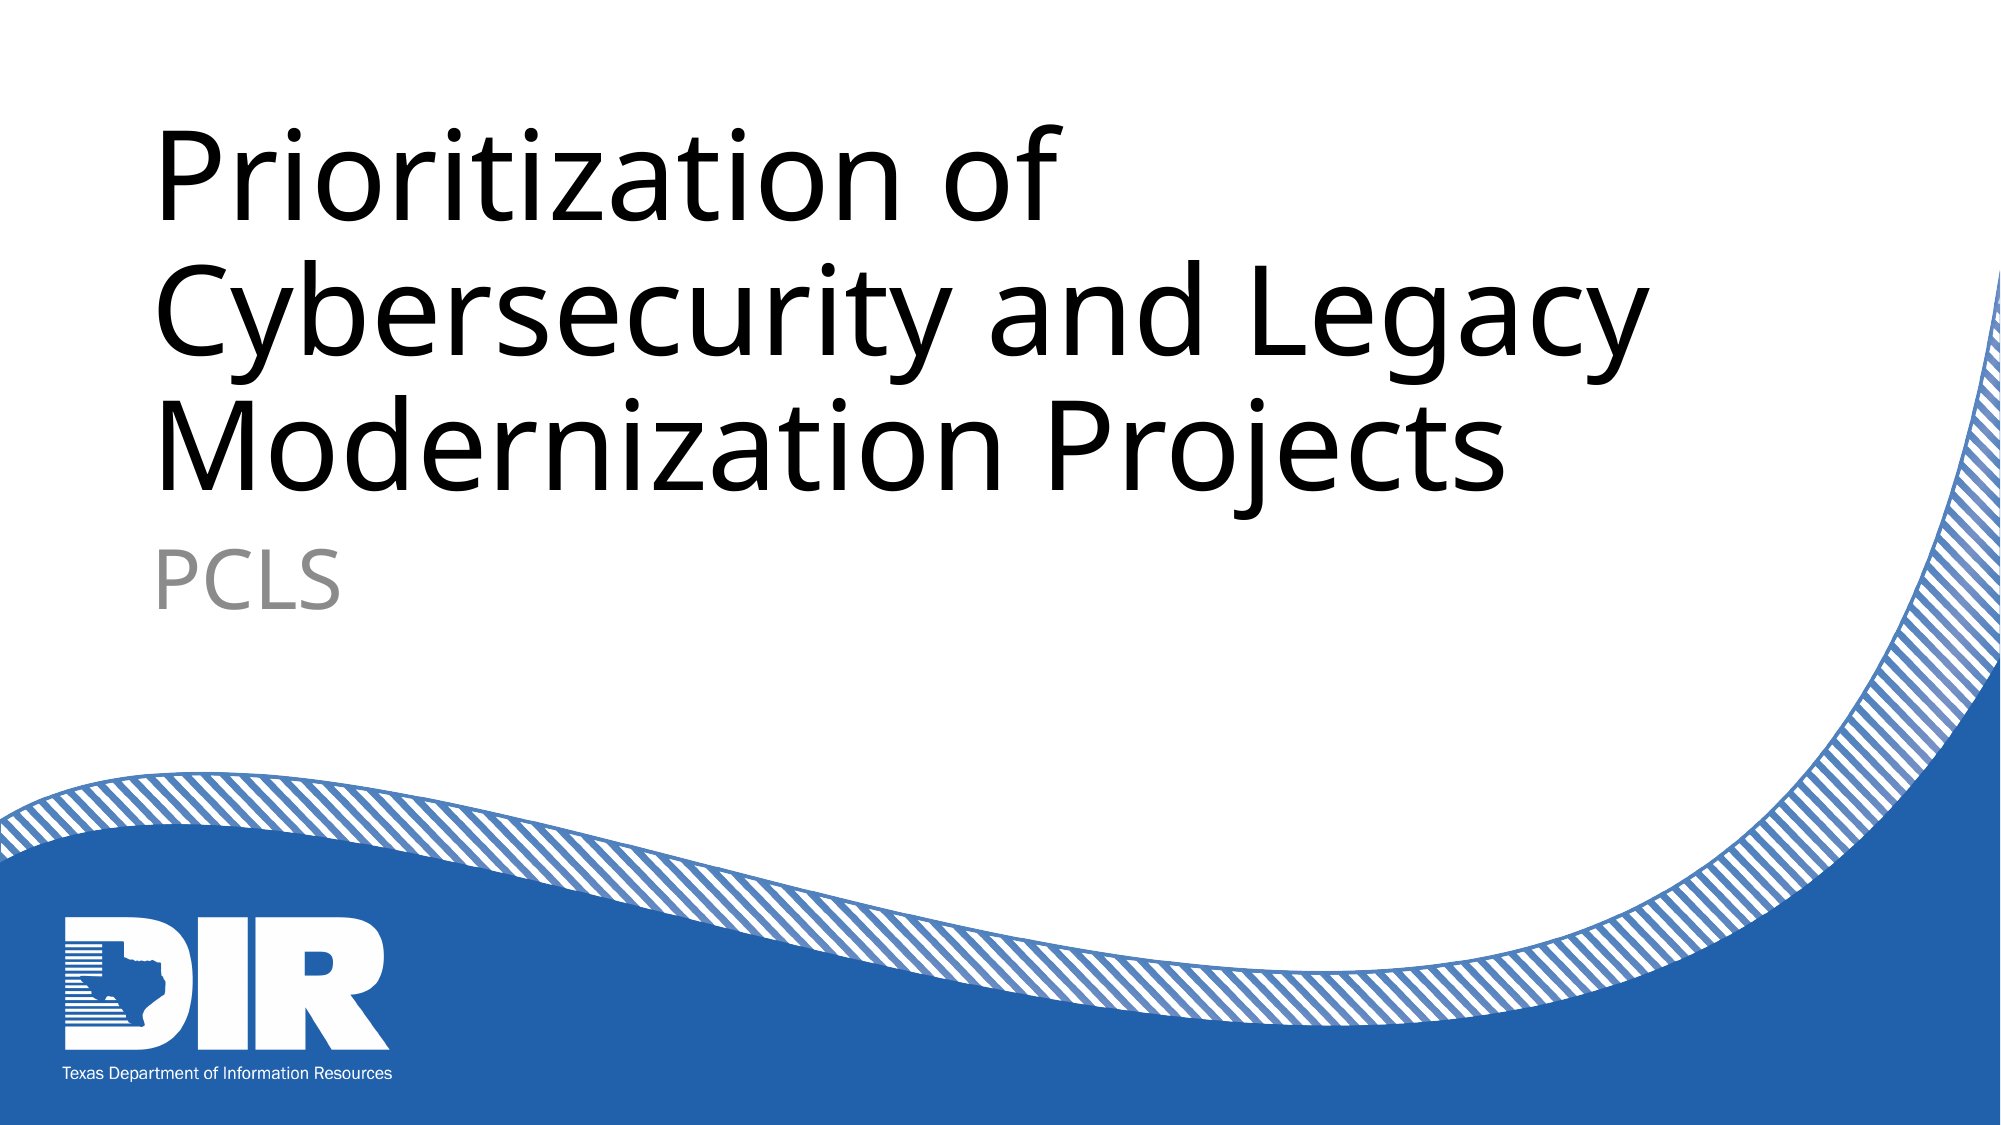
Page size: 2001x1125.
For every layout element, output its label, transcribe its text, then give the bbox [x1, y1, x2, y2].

list PCLS [136, 529, 1862, 776]
title Prioritization of Cybersecurity and Legacy Modernization Projects [136, 57, 1862, 526]
picture [0, 0, 2001, 1125]
